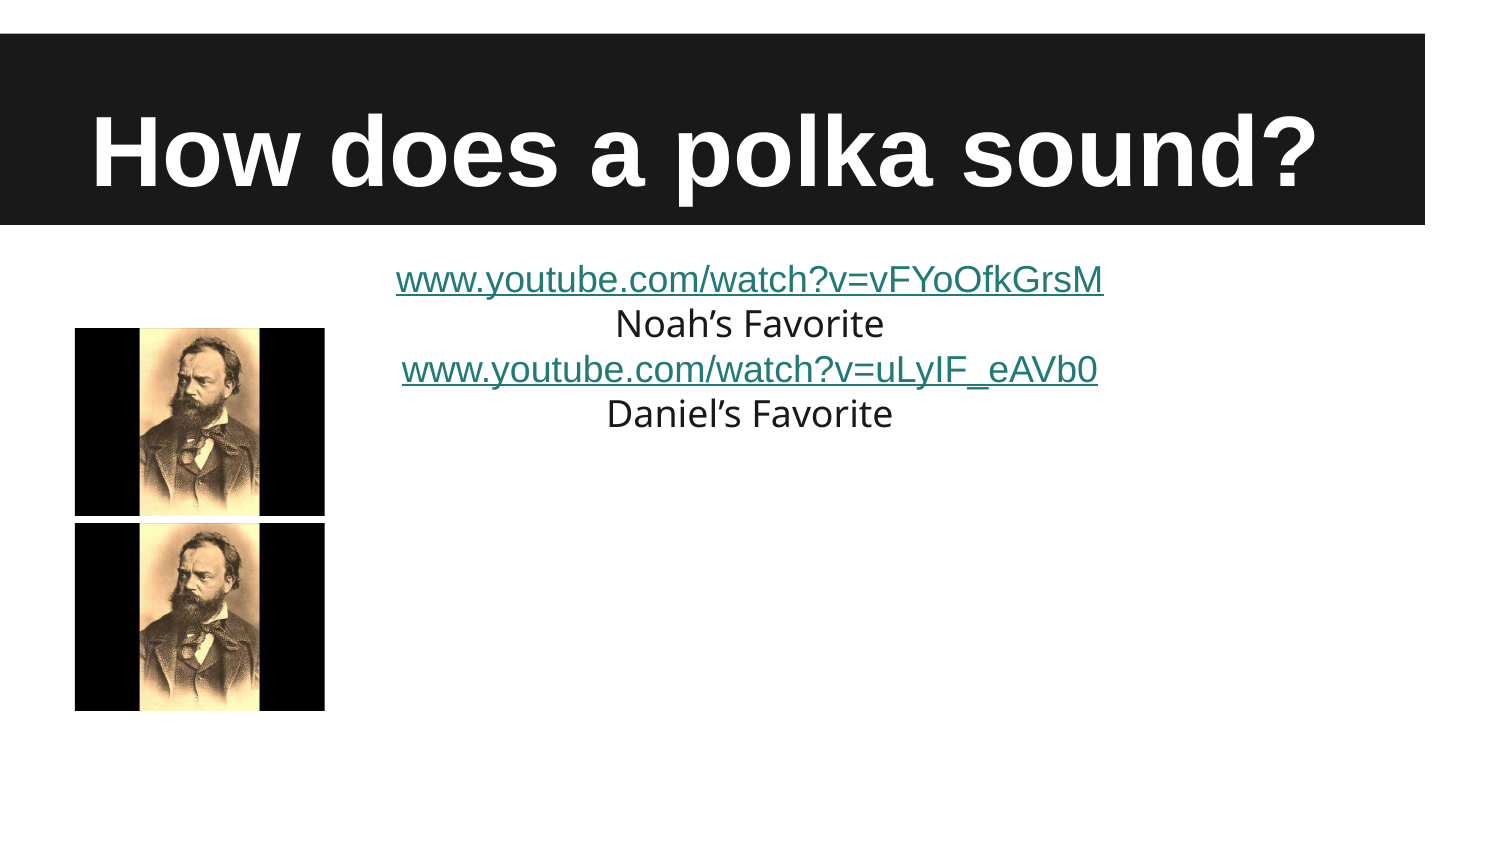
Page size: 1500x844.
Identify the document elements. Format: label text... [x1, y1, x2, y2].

text_box [74, 523, 325, 711]
text_box [74, 328, 325, 516]
title How does a polka sound? [75, 33, 1425, 221]
list www.youtube.com/watch?v=vFYoOfkGrsM Noah’s Favorite www.youtube.com/watch?v=uLyIF_eAVb0 Daniel’s Favorite [75, 239, 1425, 808]
